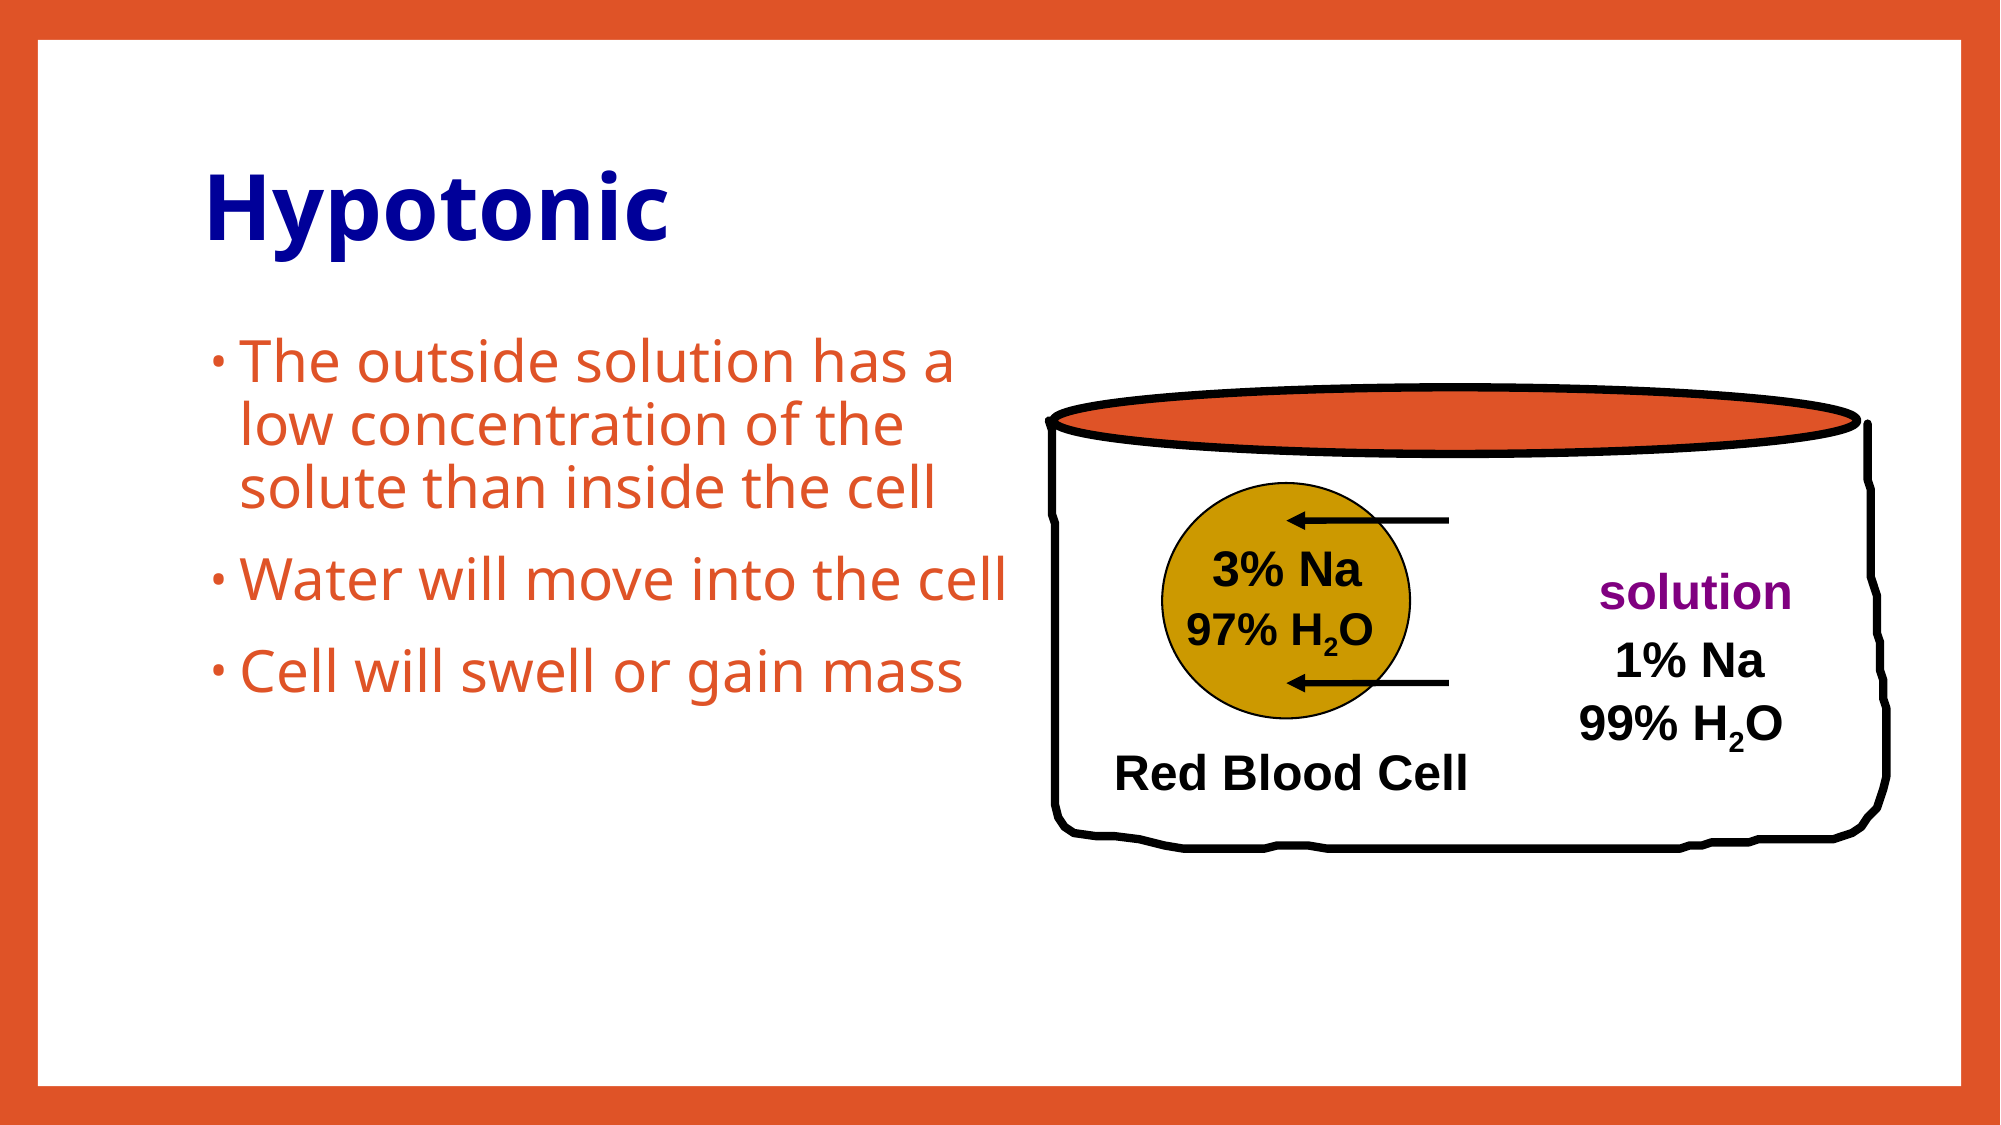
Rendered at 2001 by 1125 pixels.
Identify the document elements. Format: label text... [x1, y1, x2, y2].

title Hypotonic [187, 99, 1808, 323]
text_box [1048, 386, 1887, 850]
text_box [1286, 520, 1450, 684]
list The outside solution has a low concentration of the solute than inside the cell Water will move into the cell Cell will swell or gain mass [187, 324, 1026, 977]
